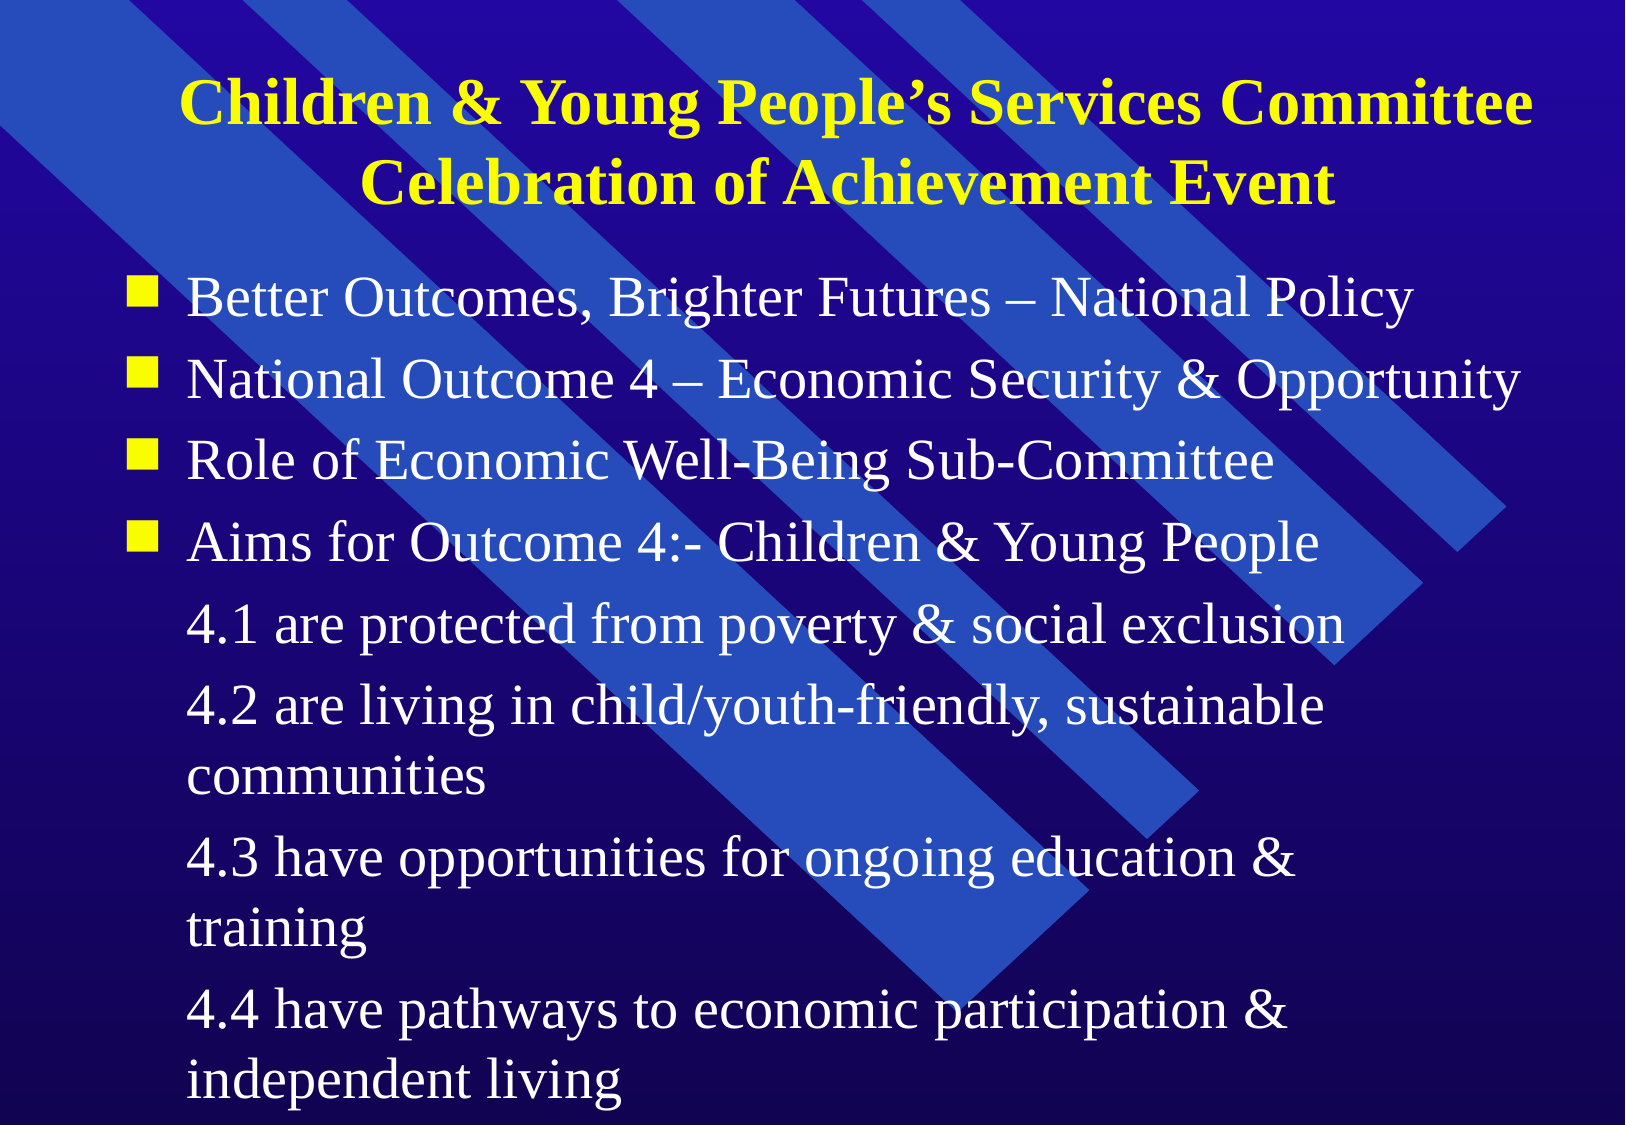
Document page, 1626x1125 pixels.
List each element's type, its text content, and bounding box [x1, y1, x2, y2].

list Better Outcomes, Brighter Futures – National Policy National Outcome 4 – Economic Security & Opportunity Role of Economic Well-Being Sub-Committee Aims for Outcome 4:- Children & Young People 4.1 are protected from poverty & social exclusion 4.2 are living in child/youth-friendly, sustainable communities 4.3 have opportunities for ongoing education & training 4.4 have pathways to economic participation & independent living [115, 250, 1581, 1083]
title Children & Young People’s Services Committee Celebration of Achievement Event [121, 36, 1593, 238]
